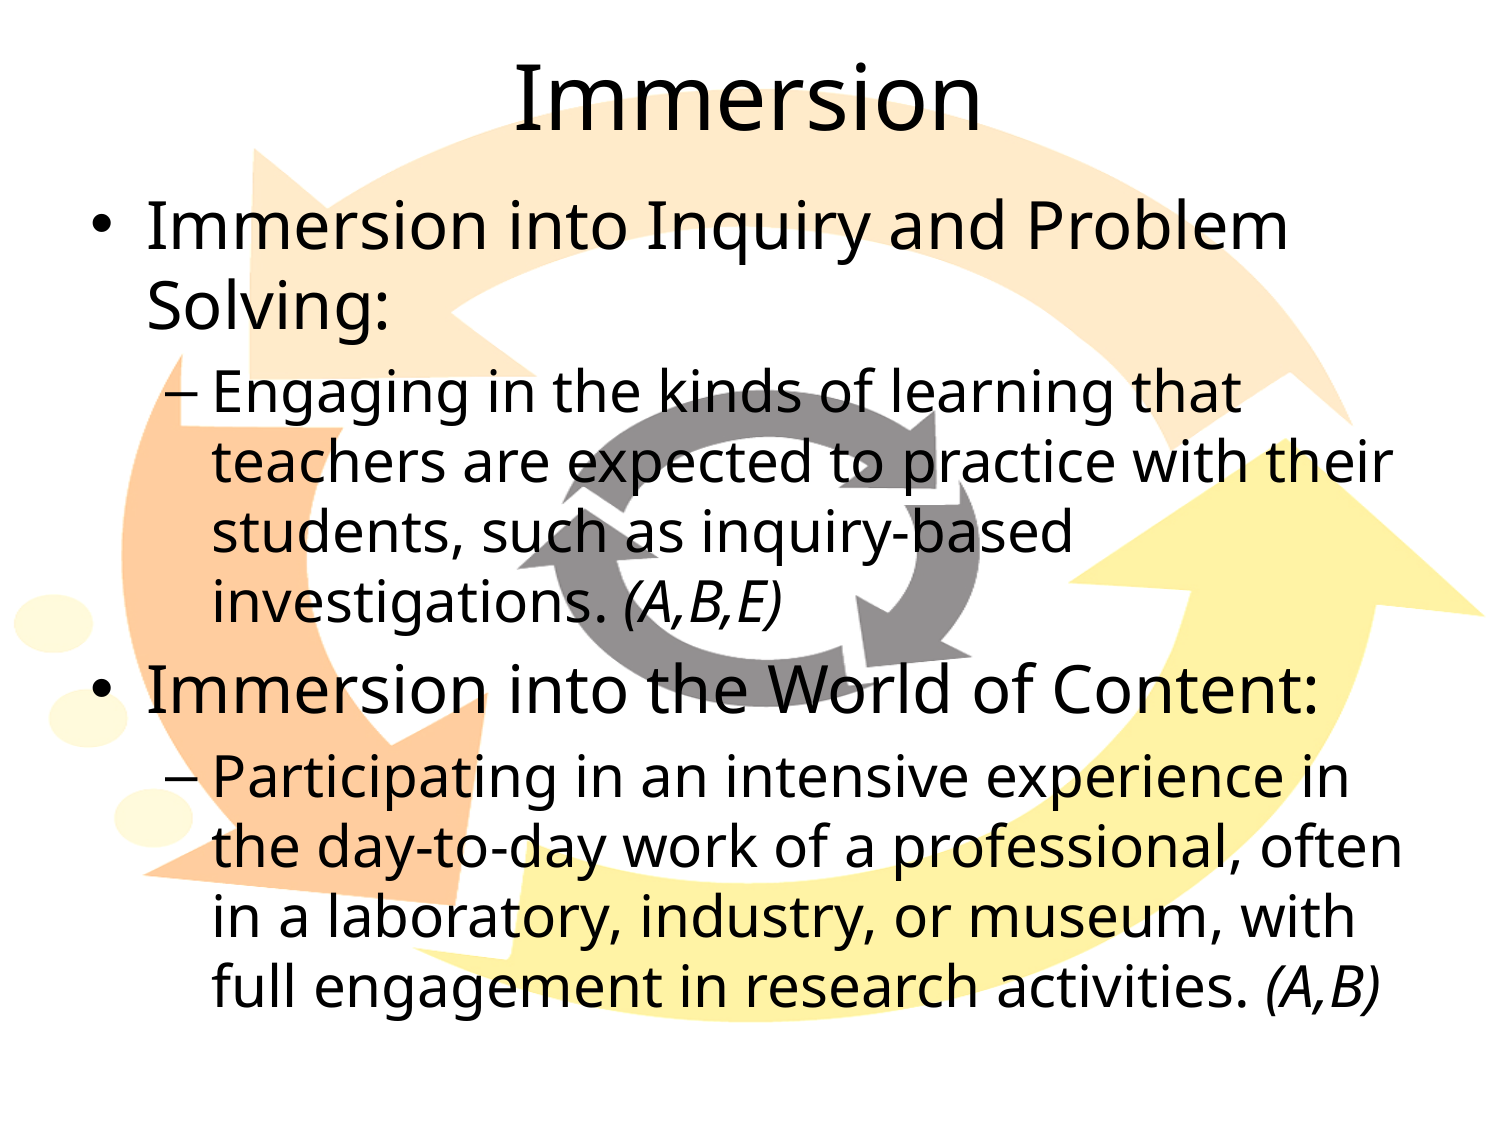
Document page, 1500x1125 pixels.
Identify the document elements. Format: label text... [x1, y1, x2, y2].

title Immersion [74, 0, 1426, 174]
list Immersion into Inquiry and Problem Solving: Engaging in the kinds of learning that teachers are expected to practice with their students, such as inquiry-based investigations. (A,B,E) Immersion into the World of Content: Participating in an intensive experience in the day-to-day work of a professional, often in a laboratory, industry, or museum, with full engagement in research activities. (A,B) [74, 174, 1438, 961]
